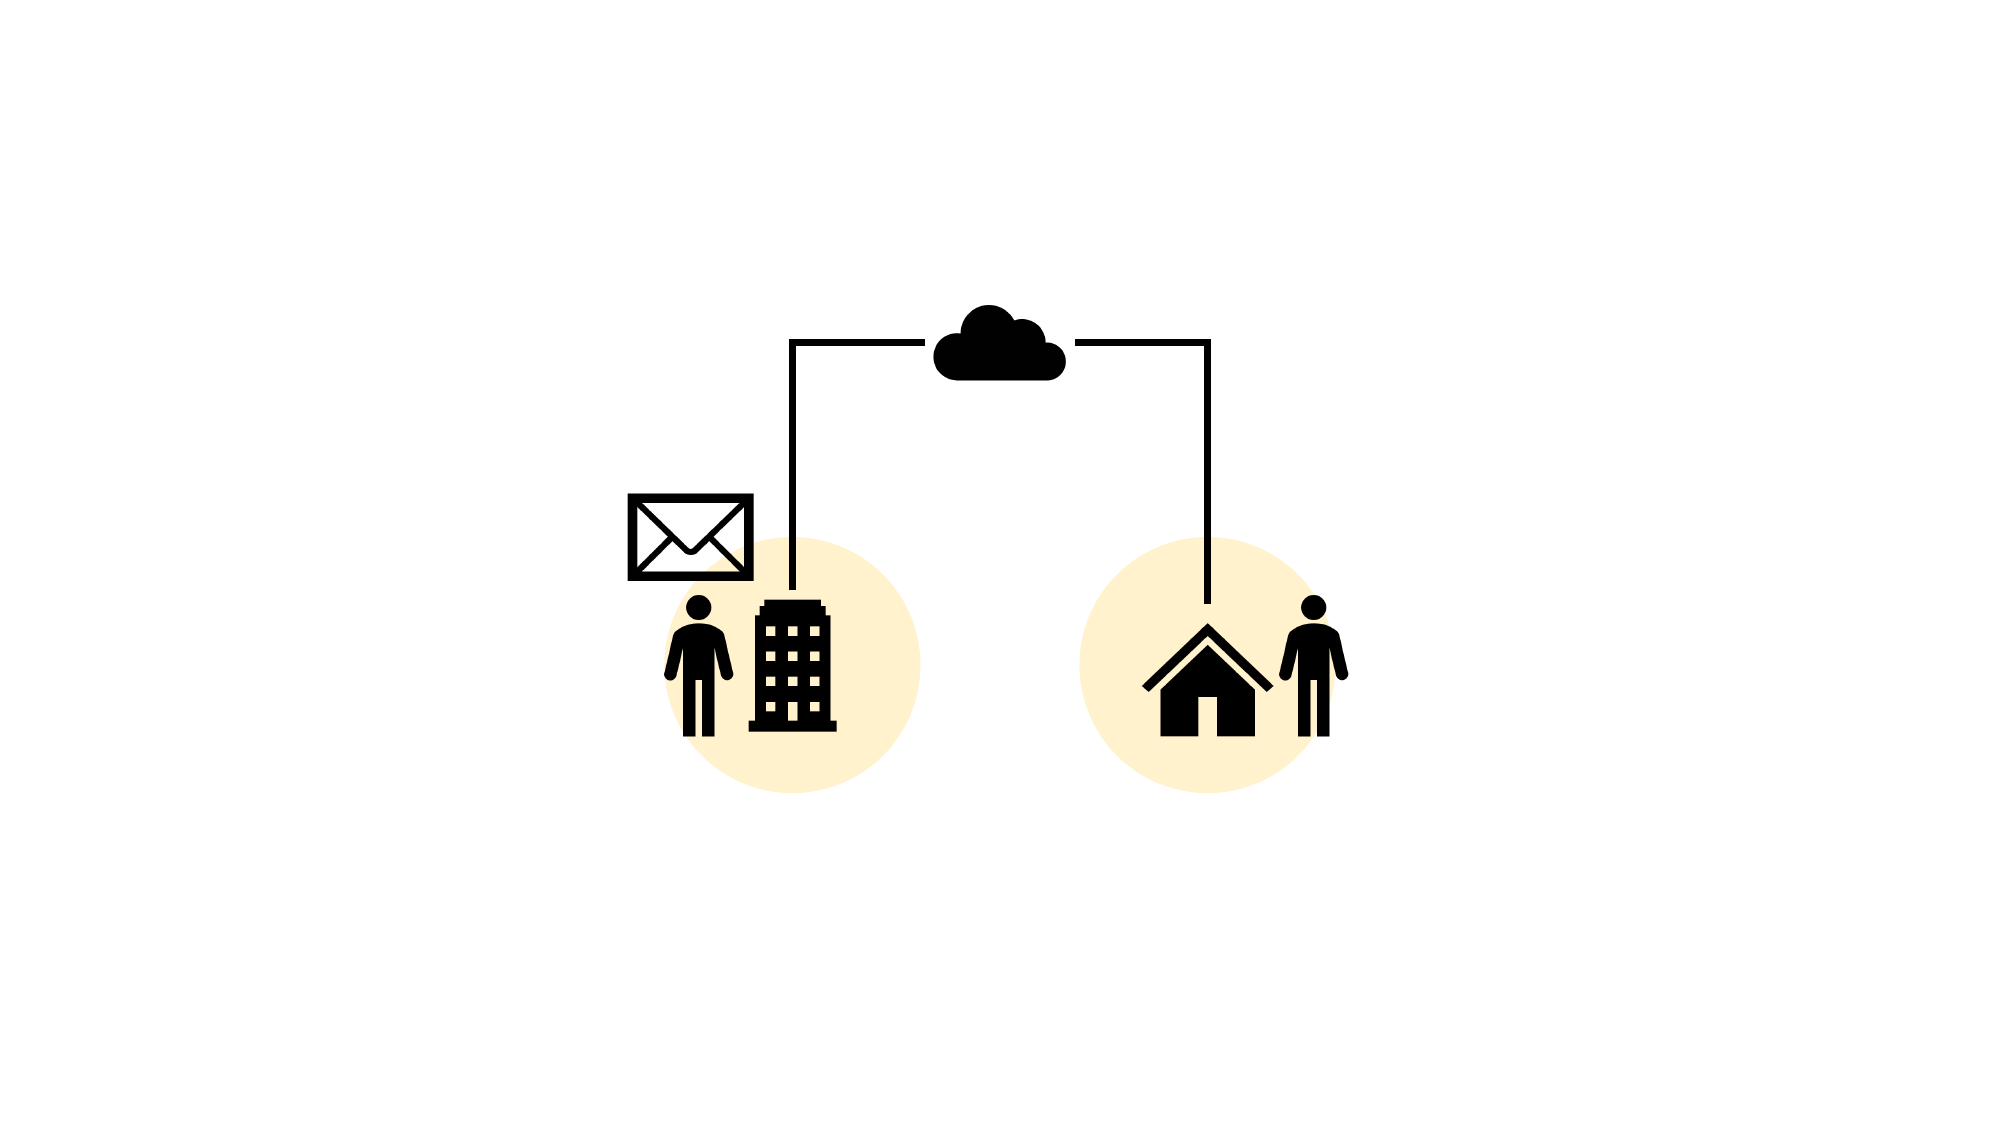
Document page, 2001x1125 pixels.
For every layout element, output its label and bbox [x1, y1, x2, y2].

picture [924, 267, 1075, 418]
text_box [734, 399, 983, 533]
text_box [1074, 342, 1208, 613]
picture [615, 462, 868, 741]
picture [1132, 590, 1389, 755]
text_box [1078, 613, 1312, 795]
text_box [1211, 536, 1313, 604]
text_box [688, 536, 922, 795]
